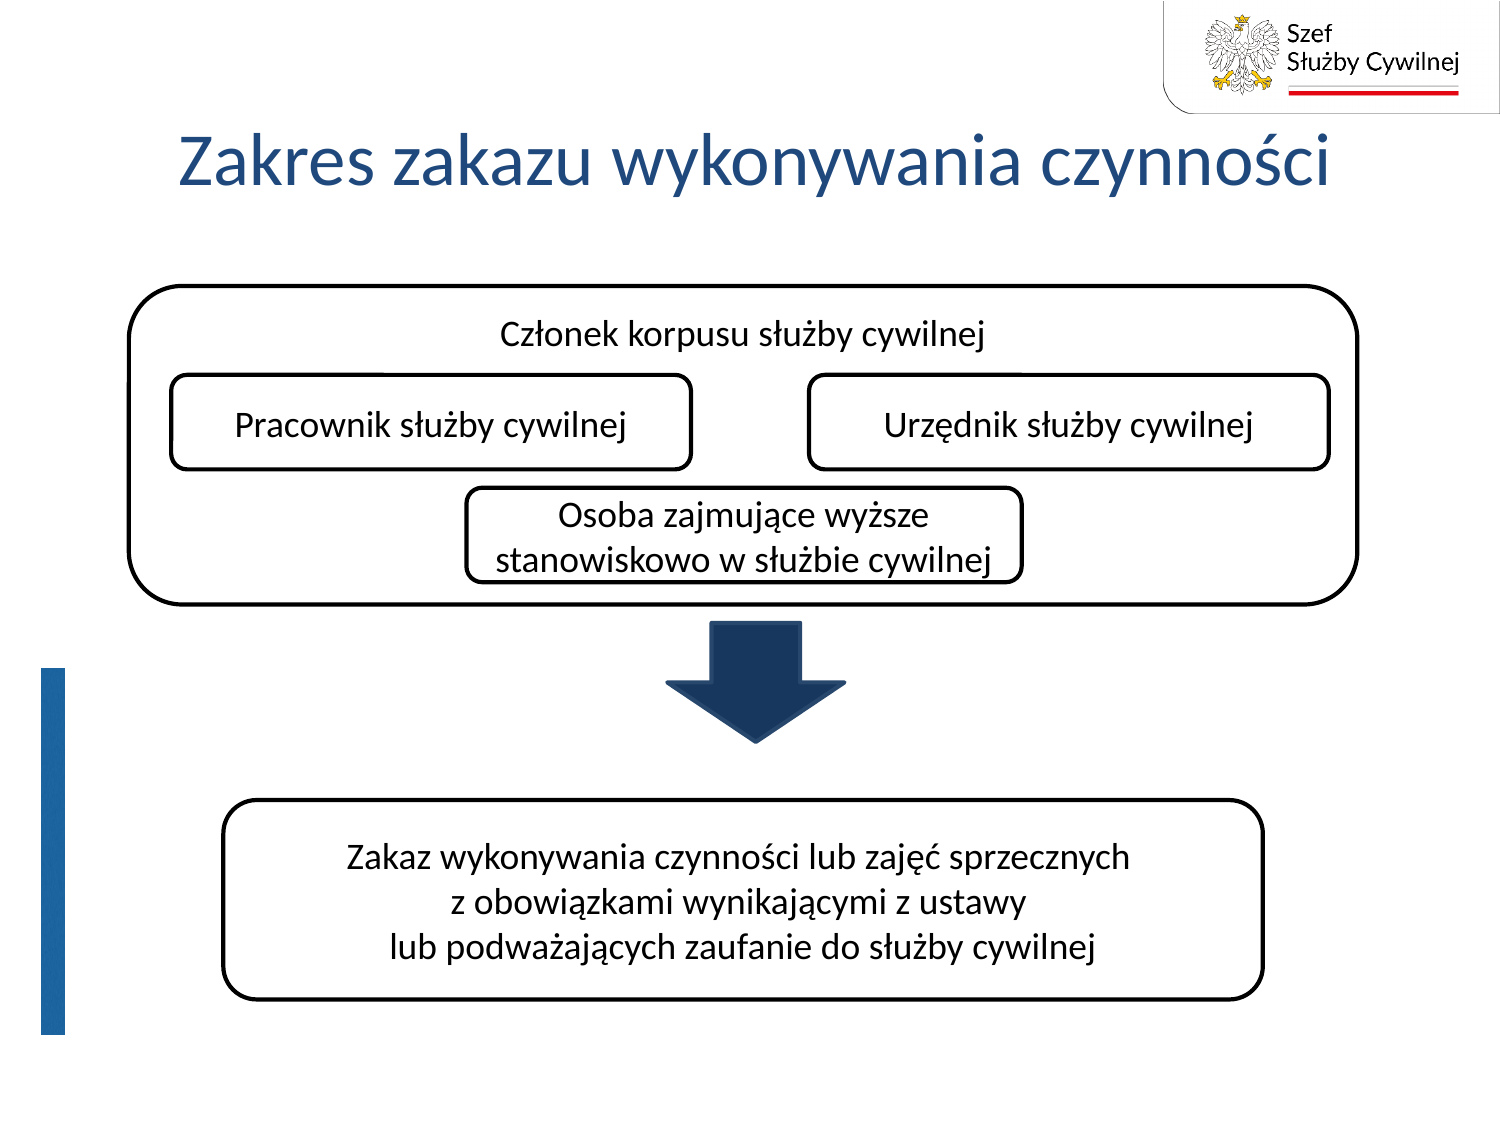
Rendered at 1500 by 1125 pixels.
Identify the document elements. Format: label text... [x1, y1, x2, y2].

text_box Członek korpusu służby cywilnej [126, 283, 1360, 607]
picture [1163, 0, 1500, 114]
text_box Zakaz wykonywania czynności lub zajęć sprzecznych z obowiązkami wynikającymi z ustawy lub podważających zaufanie do służby cywilnej [221, 797, 1265, 1002]
title Zakres zakazu wykonywania czynności [106, 103, 1406, 228]
text_box Urzędnik służby cywilnej [806, 372, 1331, 472]
picture [41, 668, 65, 1035]
text_box Osoba zajmujące wyższe stanowiskowo w służbie cywilnej [464, 485, 1024, 585]
text_box [665, 620, 847, 744]
text_box Pracownik służby cywilnej [169, 372, 694, 472]
